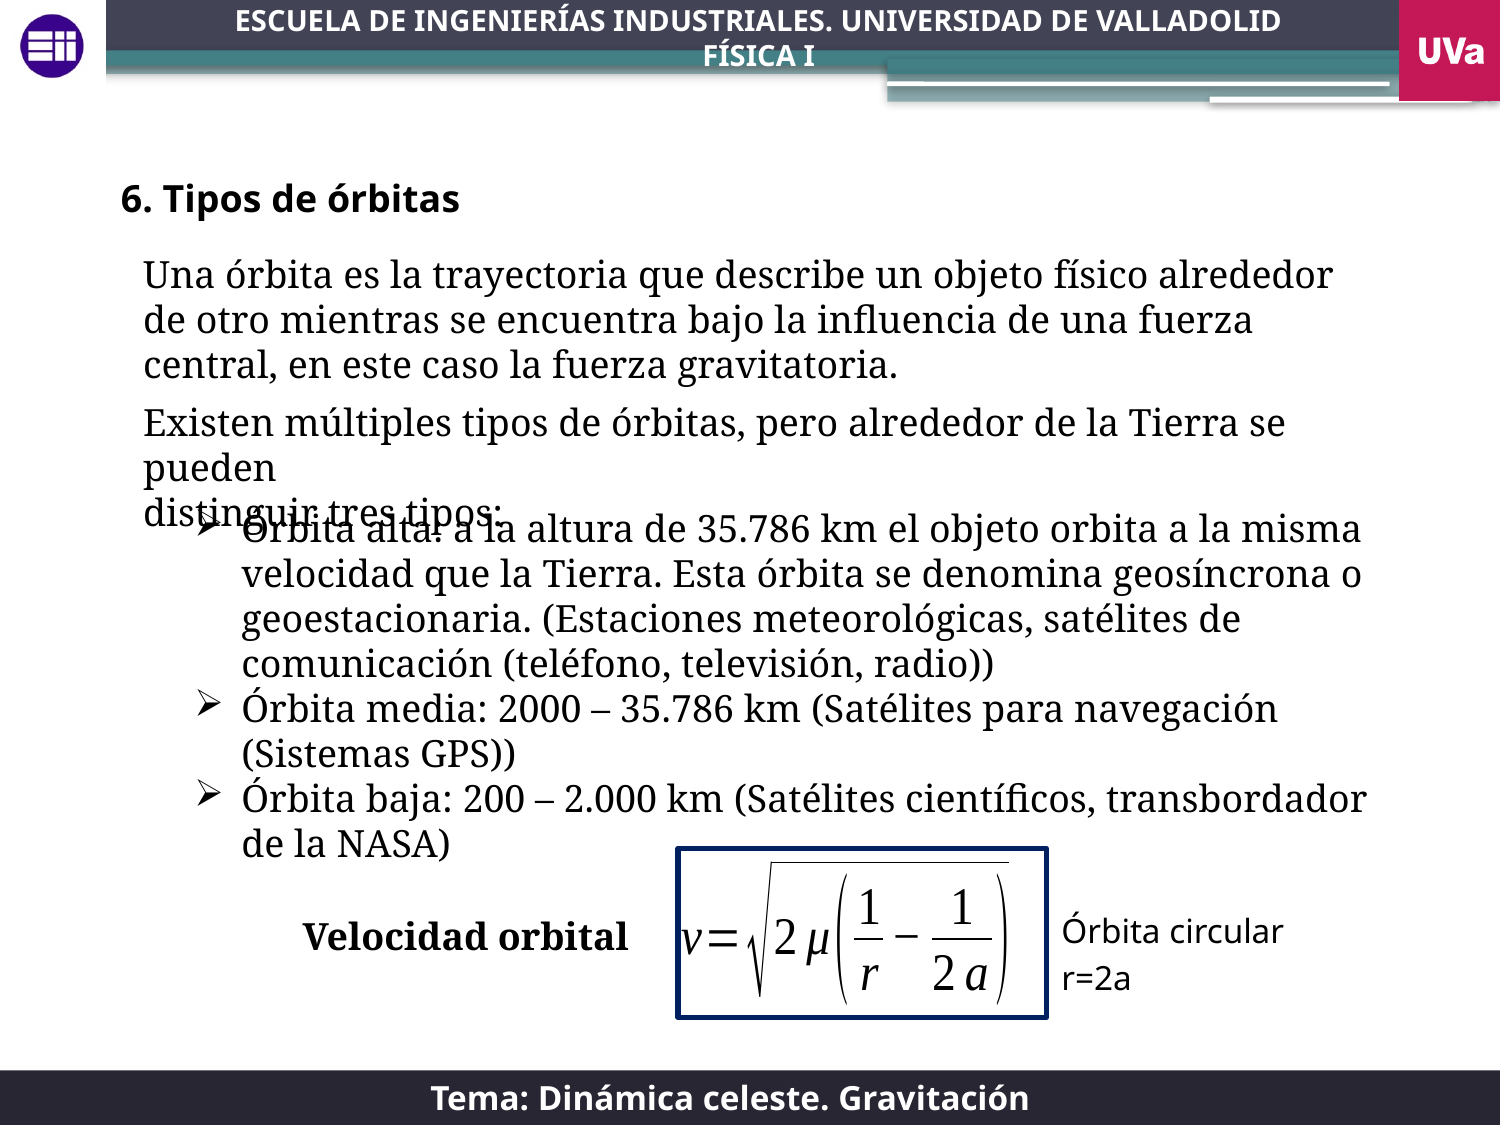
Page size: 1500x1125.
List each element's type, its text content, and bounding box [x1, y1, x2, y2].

text_box [1055, 1069, 1500, 1125]
picture [1399, 0, 1500, 102]
text_box Velocidad orbital [288, 905, 676, 966]
text_box Existen múltiples tipos de órbitas, pero alrededor de la Tierra se pueden distinguir tres tipos: [128, 391, 1390, 542]
text_box Una órbita es la trayectoria que describe un objeto físico alrededor de otro mientras se encuentra bajo la influencia de una fuerza central, en este caso la fuerza gravitatoria. [128, 243, 1390, 391]
text_box [676, 847, 1048, 1019]
text_box ESCUELA DE INGENIERÍAS INDUSTRIALES. UNIVERSIDAD DE VALLADOLID FÍSICA I [219, 0, 1298, 80]
text_box Órbita circular r=2a [1048, 897, 1378, 952]
text_box 6. Tipos de órbitas [106, 167, 476, 228]
picture [0, 0, 106, 97]
text_box [0, 1069, 415, 1125]
text_box Órbita alta: a la altura de 35.786 km el objeto orbita a la misma velocidad que la Tierra. Esta órbita se denomina geosíncrona o geoestacionaria. (Estaciones meteorológicas, satélites de comunicación (teléfono, televisión, radio)) Órbita media: 2000 – 35.786 km (Satélites para navegación (Sistemas GPS)) Órbita baja: 200 – 2.000 km (Satélites científicos, transbordador de la NASA) [179, 497, 1390, 873]
text_box Tema: Dinámica celeste. Gravitación [415, 1069, 1055, 1125]
